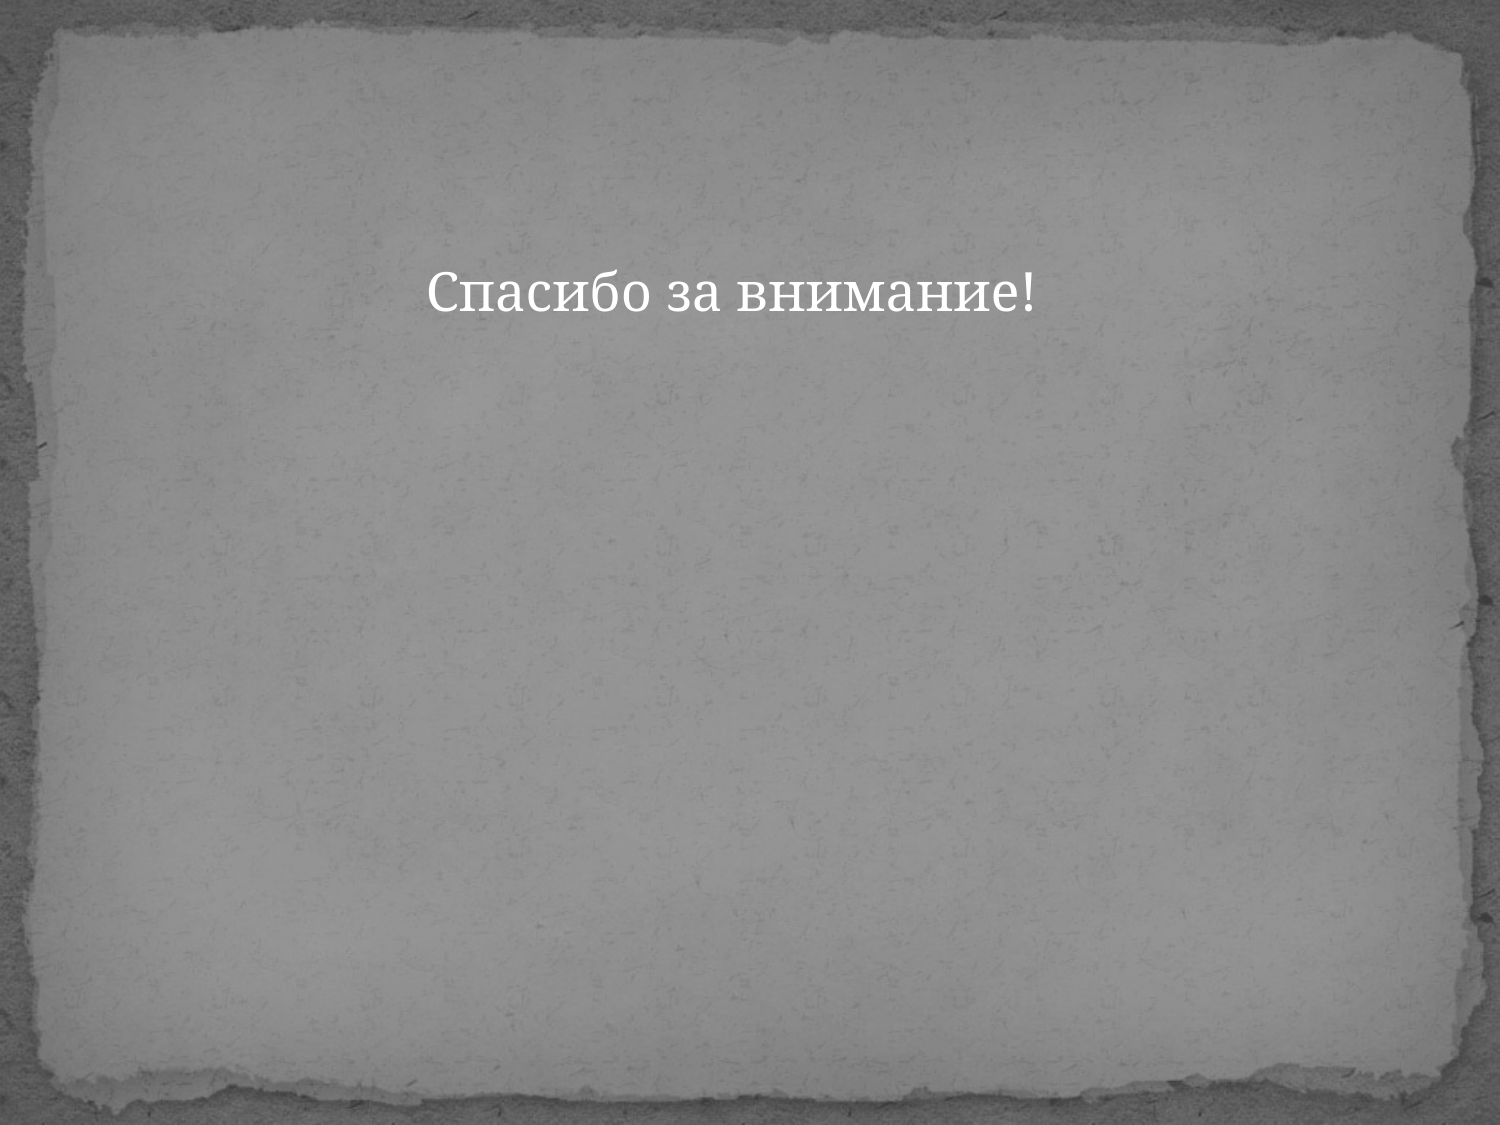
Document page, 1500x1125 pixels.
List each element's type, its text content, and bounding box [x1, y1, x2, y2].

list Спасибо за внимание! [75, 249, 1425, 1000]
